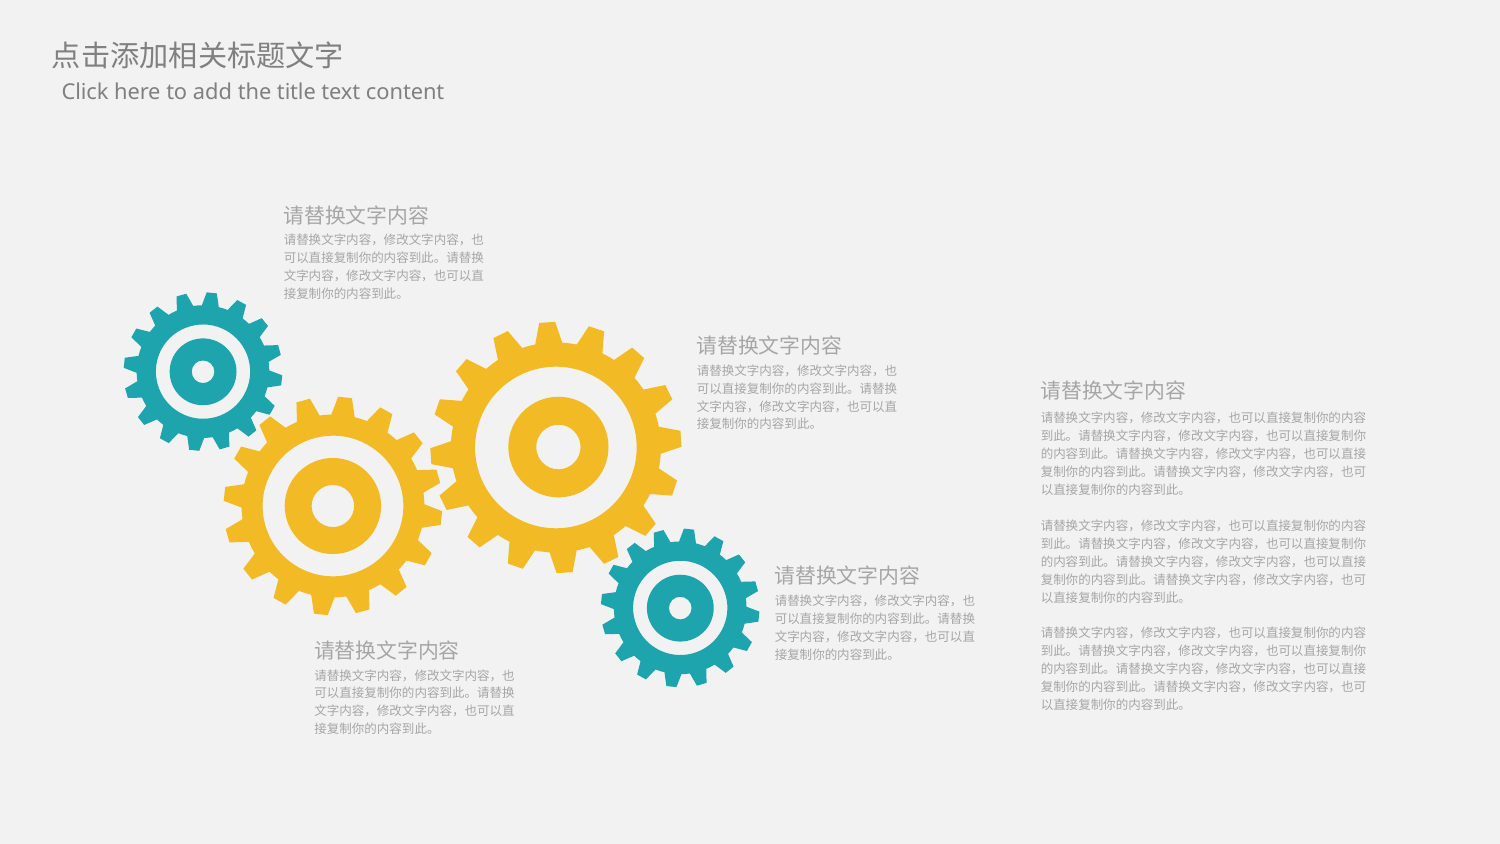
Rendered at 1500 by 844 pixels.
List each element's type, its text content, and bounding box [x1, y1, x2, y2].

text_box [600, 528, 760, 688]
text_box 请替换文字内容，修改文字内容，也可以直接复制你的内容到此。请替换文字内容，修改文字内容，也可以直接复制你的内容到此。 [314, 664, 524, 742]
text_box 请替换文字内容 [283, 195, 509, 230]
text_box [223, 396, 443, 616]
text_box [430, 321, 682, 574]
text_box 请替换文字内容，修改文字内容，也可以直接复制你的内容到此。请替换文字内容，修改文字内容，也可以直接复制你的内容到此。 [283, 229, 494, 307]
text_box 请替换文字内容，修改文字内容，也可以直接复制你的内容到此。请替换文字内容，修改文字内容，也可以直接复制你的内容到此。 [774, 589, 985, 668]
text_box 请替换文字内容 [696, 325, 922, 360]
text_box 请替换文字内容，修改文字内容，也可以直接复制你的内容到此。请替换文字内容，修改文字内容，也可以直接复制你的内容到此。请替换文字内容，修改文字内容，也可以直接复制你的内容到此。请替换文字内容，修改文字内容，也可以直接复制你的内容到此。 请替换文字内容，修改文字内容，也可以直接复制你的内容到此。请替换文字内容，修改文字内容，也可以直接复制你的内容到此。请替换文字内容，修改文字内容，也可以直接复制你的内容到此。请替换文字内容，修改文字内容，也可以直接复制你的内容到此。 请替换文字内容，修改文字内容，也可以直接复制你的内容到此。请替换文字内容，修改文字内容，也可以直接复制你的内容到此。请替换文字内容，修改文字内容，也可以直接复制你的内容到此。请替换文字内容，修改文字内容，也可以直接复制你的内容到此。 [1040, 407, 1368, 704]
text_box 请替换文字内容 [1040, 369, 1201, 406]
text_box 请替换文字内容 [774, 555, 1000, 591]
text_box 请替换文字内容，修改文字内容，也可以直接复制你的内容到此。请替换文字内容，修改文字内容，也可以直接复制你的内容到此。 [696, 359, 907, 437]
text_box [123, 292, 283, 452]
text_box 请替换文字内容 [314, 630, 539, 665]
